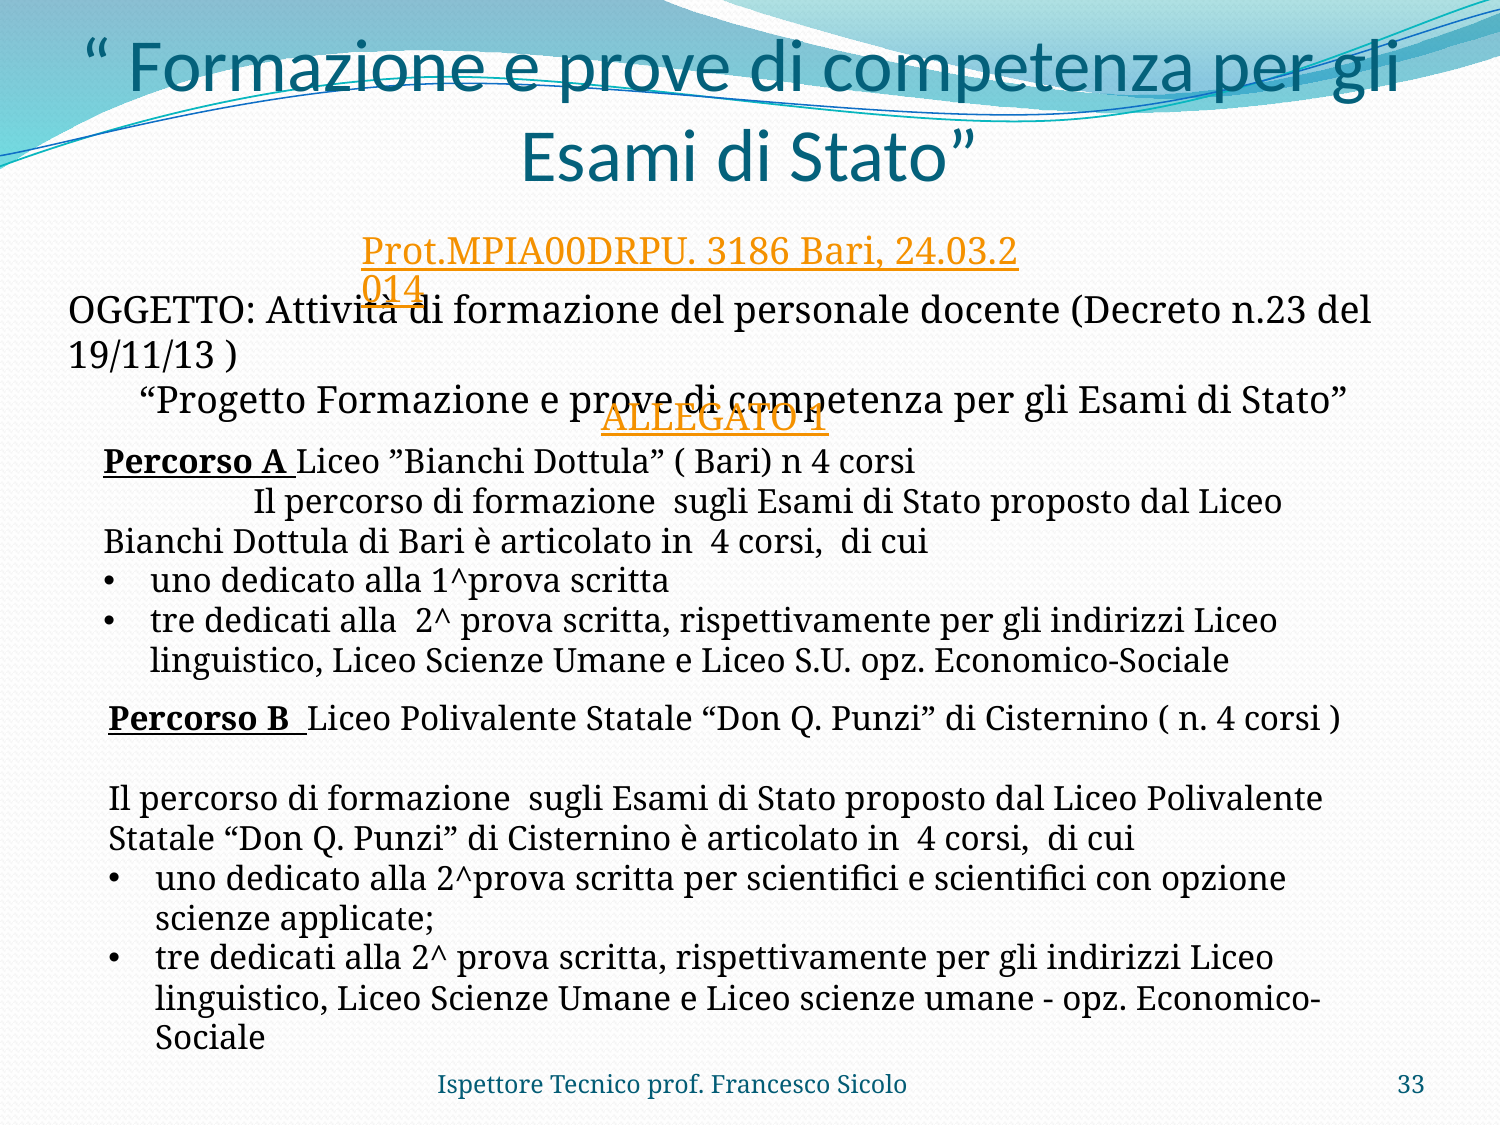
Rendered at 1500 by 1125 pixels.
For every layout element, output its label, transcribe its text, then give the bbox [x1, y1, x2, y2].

text_box Percorso B Liceo Polivalente Statale “Don Q. Punzi” di Cisternino ( n. 4 corsi ) Il percorso di formazione sugli Esami di Stato proposto dal Liceo Polivalente Statale “Don Q. Punzi” di Cisternino è articolato in 4 corsi, di cui uno dedicato alla 2^prova scritta per scientifici e scientifici con opzione scienze applicate; tre dedicati alla 2^ prova scritta, rispettivamente per gli indirizzi Liceo linguistico, Liceo Scienze Umane e Liceo scienze umane - opz. Economico-Sociale [93, 689, 1382, 1064]
text_box OGGETTO: Attività di formazione del personale docente (Decreto n.23 del 19/11/13 ) “Progetto Formazione e prove di competenza per gli Esami di Stato” [53, 278, 1436, 429]
footer Ispettore Tecnico prof. Francesco Sicolo [437, 1042, 988, 1103]
text_box ALLEGATO 1 [342, 385, 1087, 432]
slide_number 33 [1299, 1042, 1425, 1103]
text_box Percorso A Liceo ”Bianchi Dottula” ( Bari) n 4 corsi Il percorso di formazione sugli Esami di Stato proposto dal Liceo Bianchi Dottula di Bari è articolato in 4 corsi, di cui uno dedicato alla 1^prova scritta tre dedicati alla 2^ prova scritta, rispettivamente per gli indirizzi Liceo linguistico, Liceo Scienze Umane e Liceo S.U. opz. Economico-Sociale [88, 432, 1424, 687]
title “ Formazione e prove di competenza per gli Esami di Stato” [75, 42, 1425, 197]
text_box Prot.MPIA00DRPU. 3186 Bari, 24.03.2014 [346, 219, 1046, 286]
